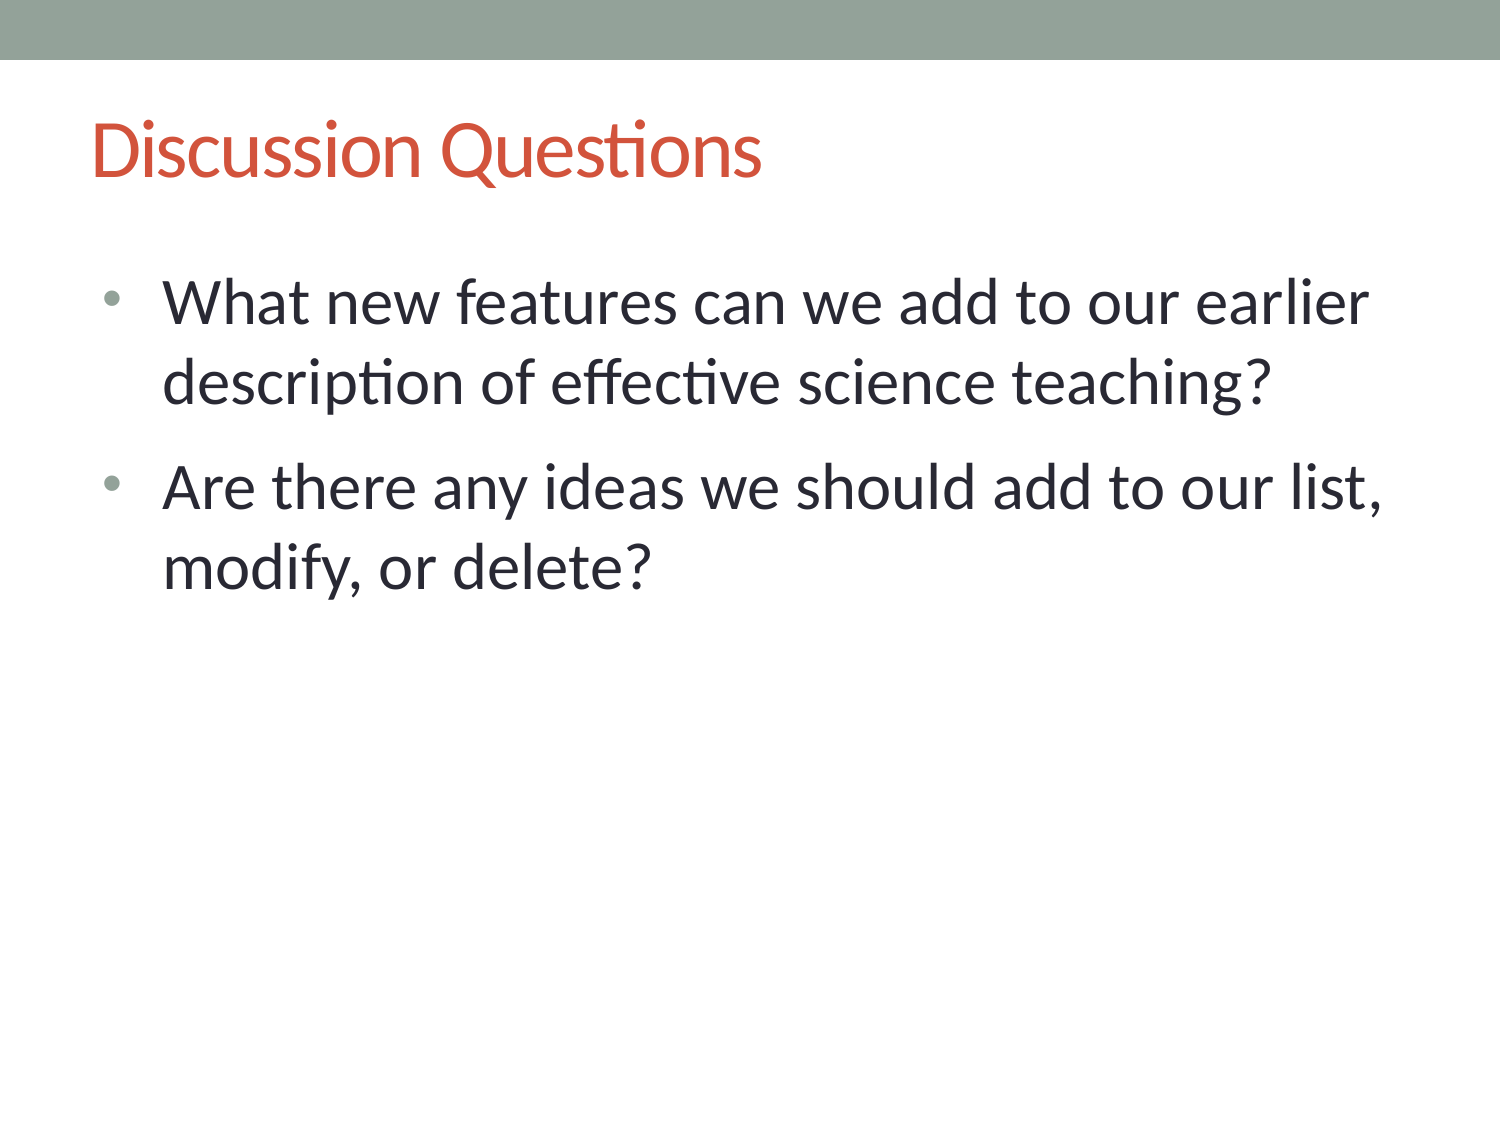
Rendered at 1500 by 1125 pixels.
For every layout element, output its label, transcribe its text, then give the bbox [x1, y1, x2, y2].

title Discussion Questions [75, 62, 1425, 225]
list What new features can we add to our earlier description of effective science teaching? Are there any ideas we should add to our list, modify, or delete? [87, 249, 1438, 955]
